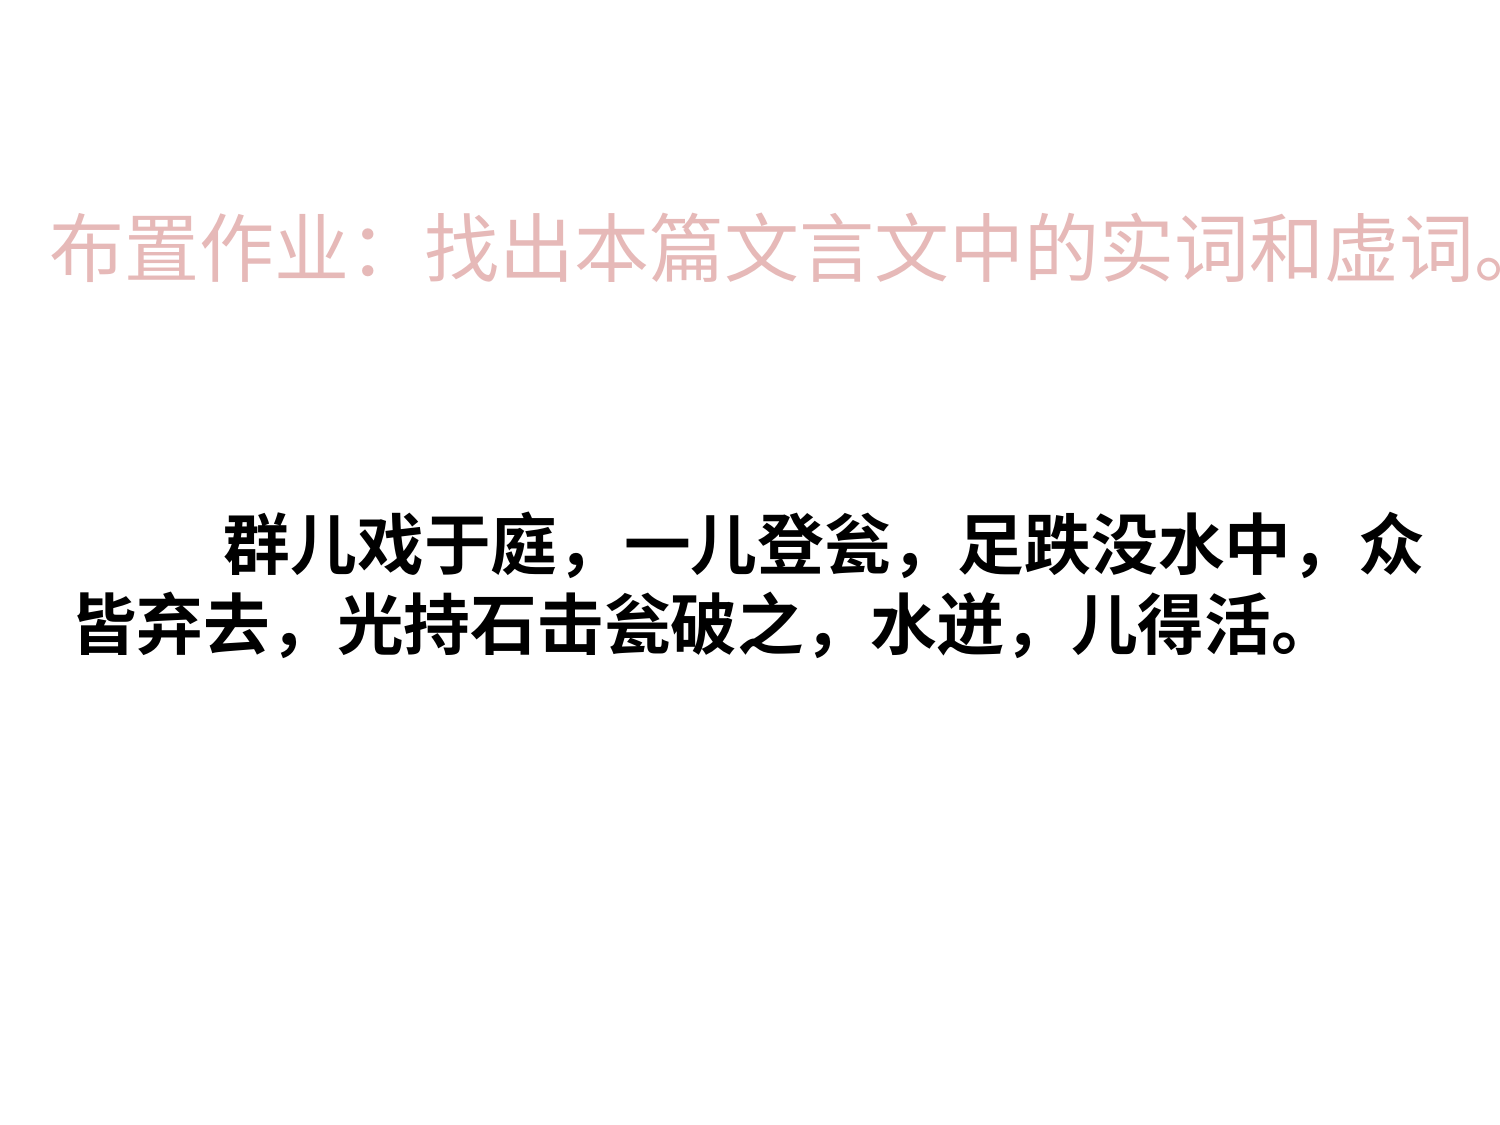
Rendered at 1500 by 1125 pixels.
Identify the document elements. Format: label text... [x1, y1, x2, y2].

title 布置作业：找出本篇文言文中的实词和虚词。 [14, 125, 1500, 367]
subtitle 群儿戏于庭，一儿登瓮，足跌没水中，众皆弃去，光持石击瓮破之，水迸，儿得活。 [0, 402, 1441, 690]
